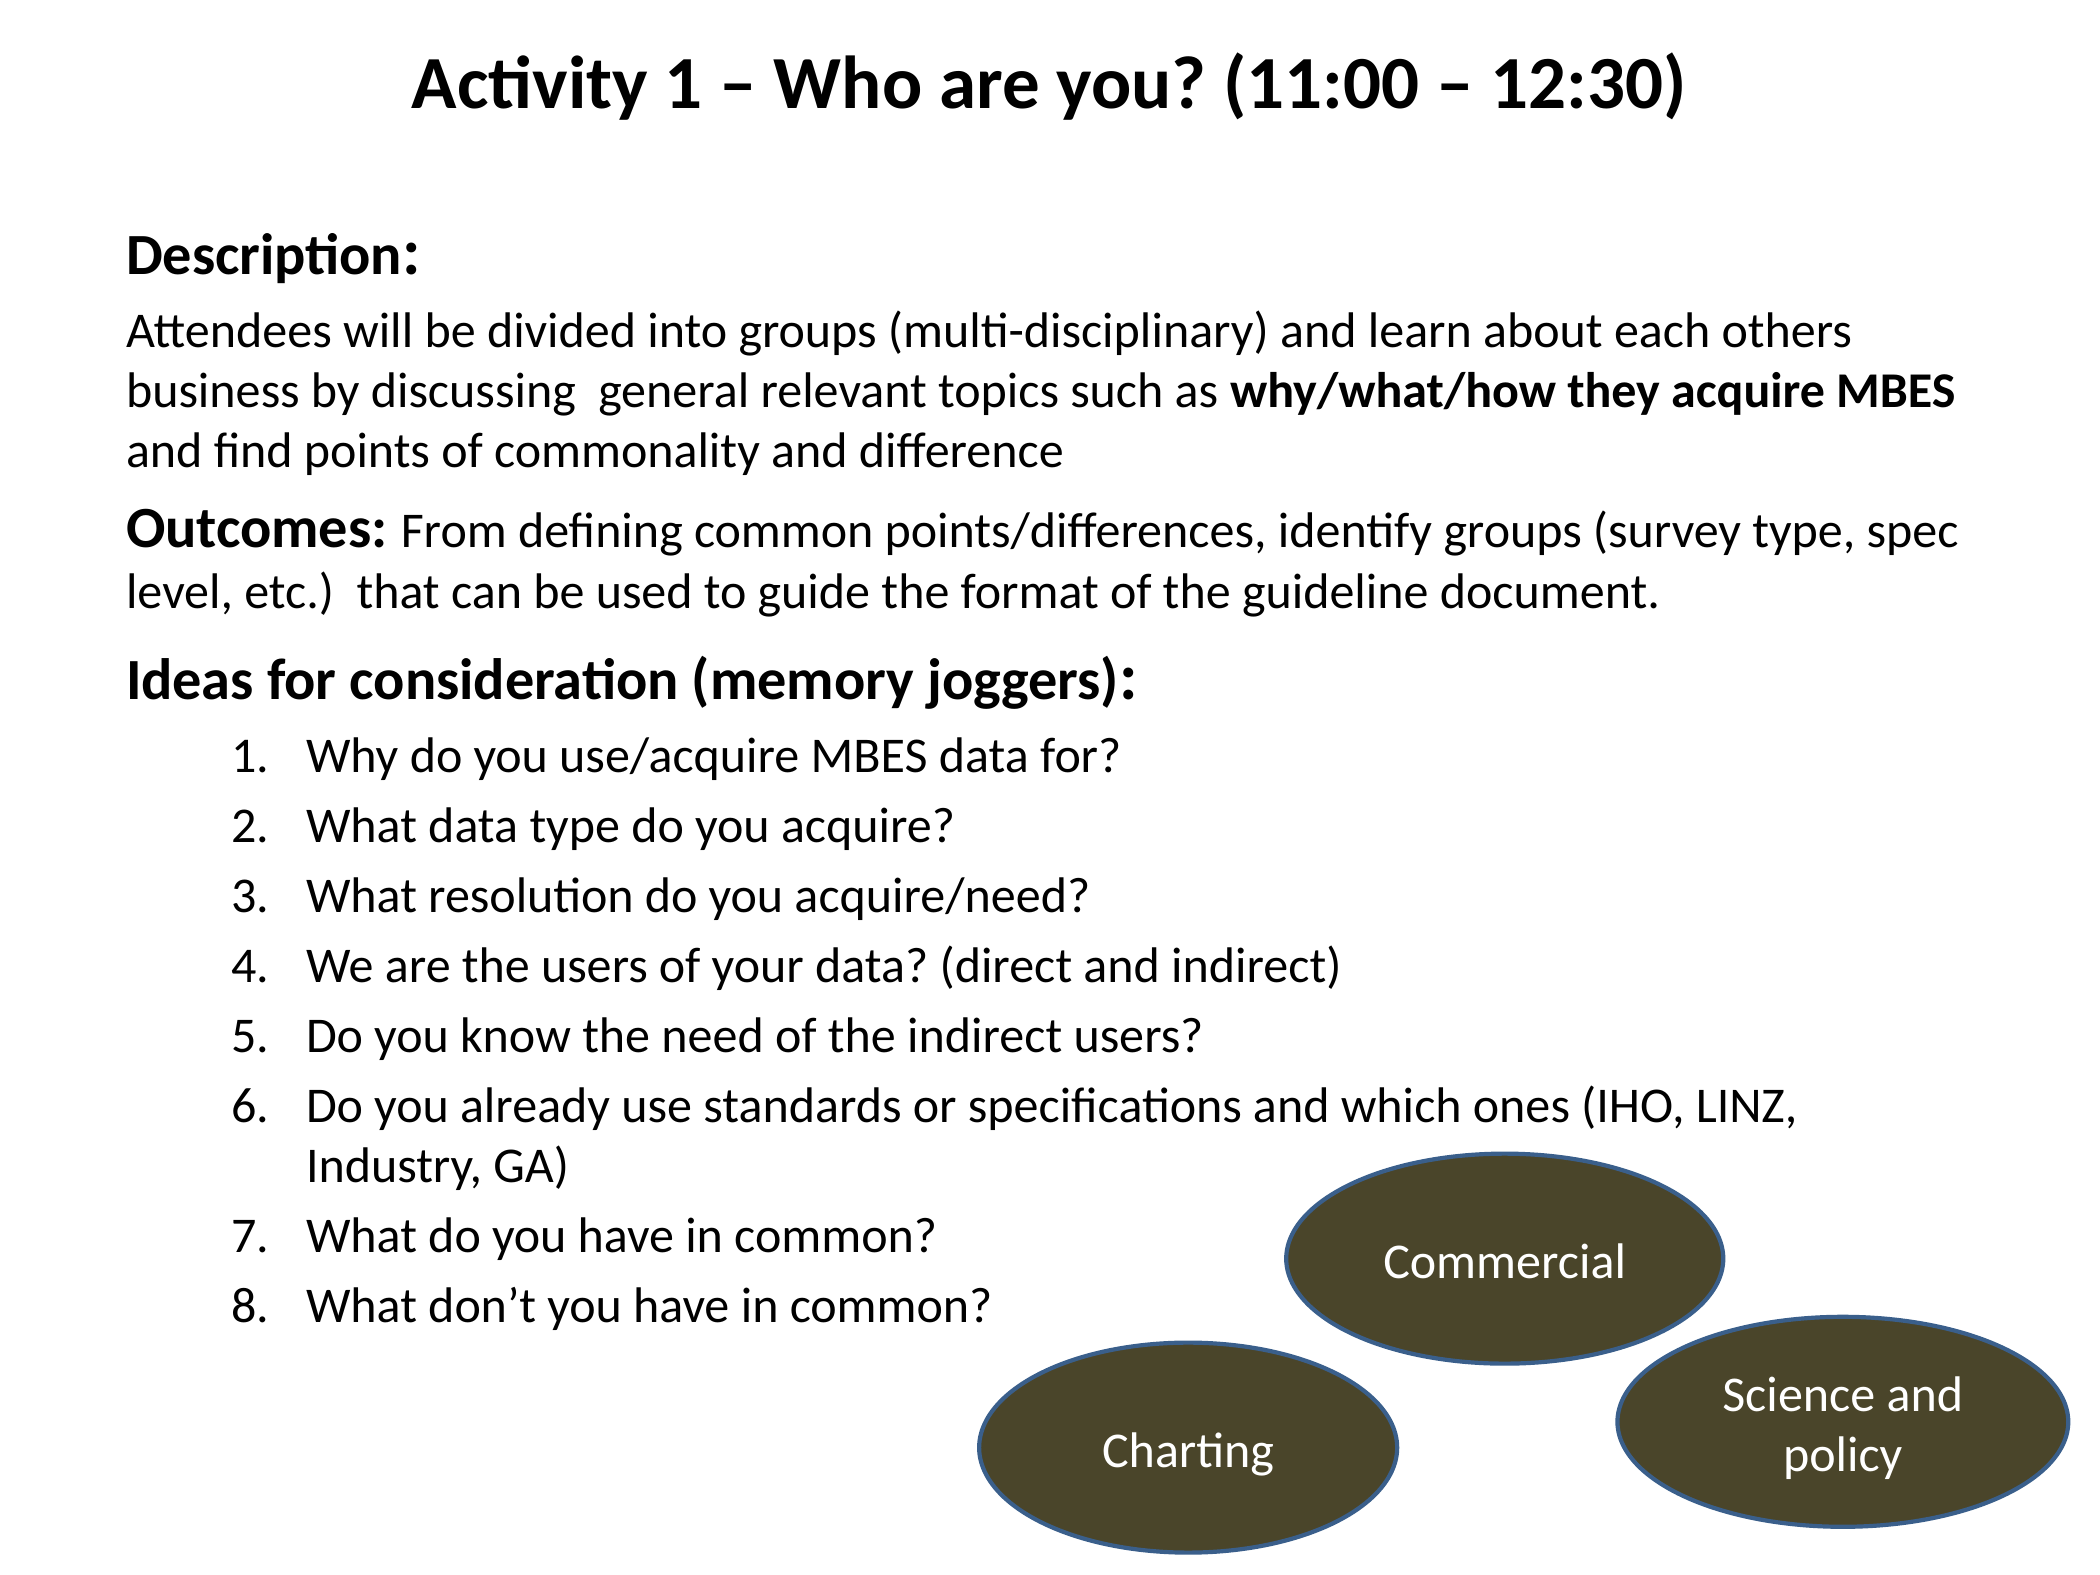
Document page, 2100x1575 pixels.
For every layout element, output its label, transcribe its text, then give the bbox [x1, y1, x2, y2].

text_box Science and policy [1615, 1314, 2071, 1529]
title Activity 1 – Who are you? (11:00 – 12:30) [105, 7, 1995, 150]
text_box Commercial [1284, 1151, 1726, 1366]
list Description: Attendees will be divided into groups (multi-disciplinary) and learn about each others business by discussing general relevant topics such as why/what/how they acquire MBES and find points of commonality and difference Outcomes: From defining common points/differences, identify groups (survey type, spec level, etc.) that can be used to guide the format of the guideline document. Ideas for consideration (memory joggers): Why do you use/acquire MBES data for? What data type do you acquire? What resolution do you acquire/need? We are the users of your data? (direct and indirect) Do you know the need of the indirect users? Do you already use standards or specifications and which ones (IHO, LINZ, Industry, GA) What do you have in common? What don’t you have in common? [105, 196, 1995, 1407]
text_box Charting [977, 1340, 1400, 1555]
